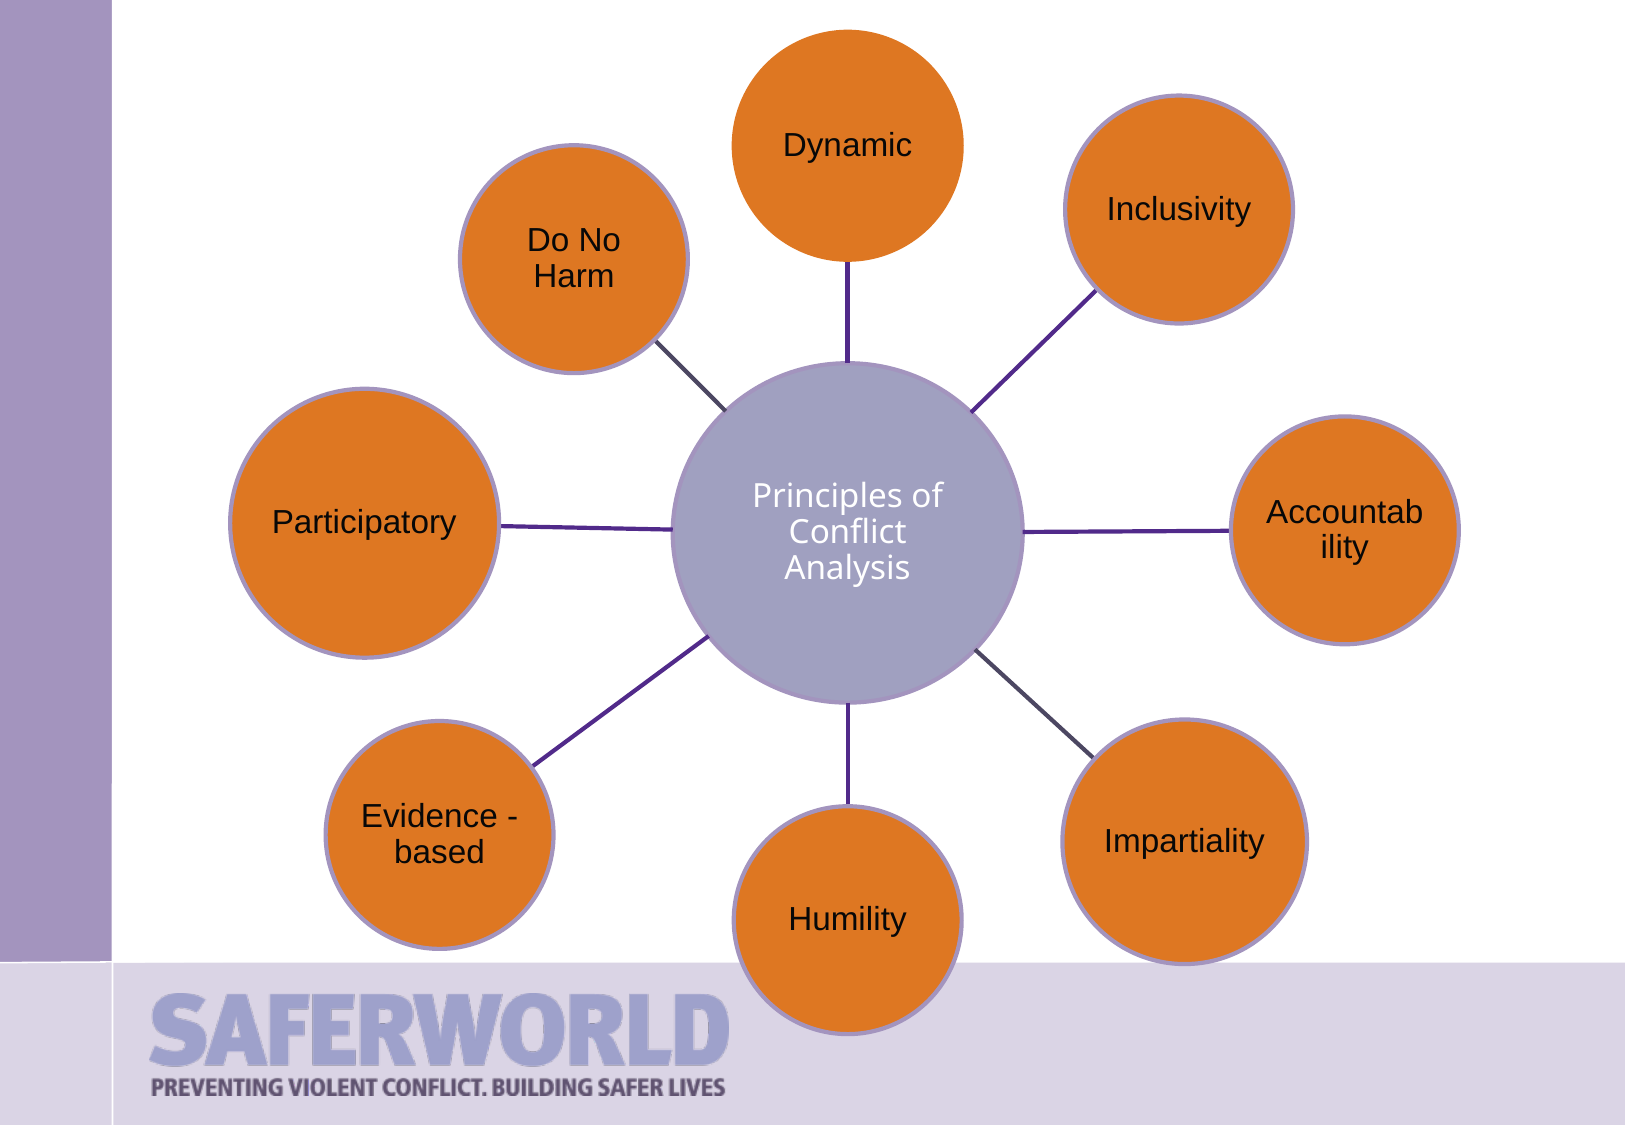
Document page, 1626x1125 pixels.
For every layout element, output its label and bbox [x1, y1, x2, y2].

picture [149, 1036, 729, 1096]
list [91, 30, 1584, 1036]
